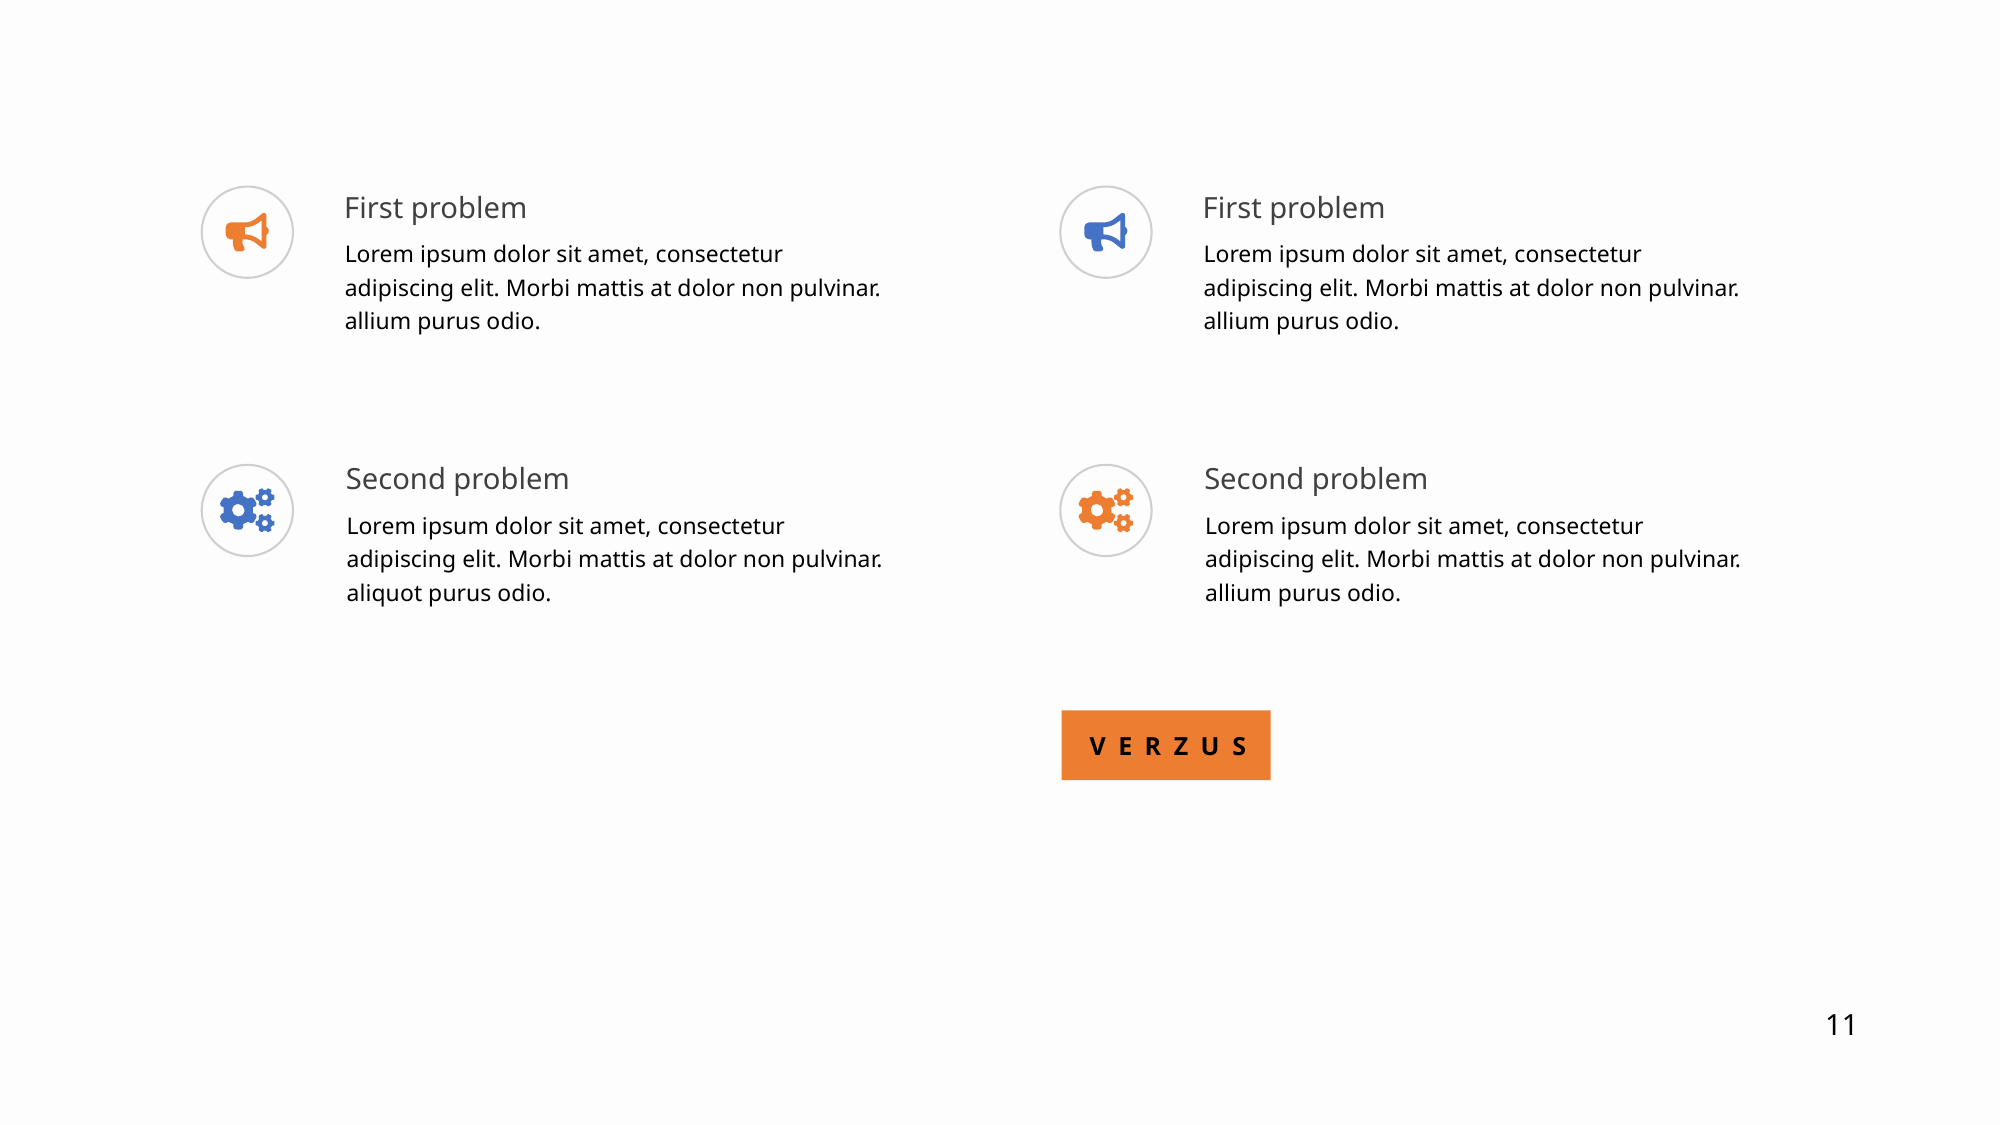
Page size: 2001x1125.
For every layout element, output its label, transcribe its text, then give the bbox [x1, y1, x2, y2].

text_box Second problem [331, 435, 623, 504]
text_box First problem [1188, 164, 1480, 232]
text_box [1059, 463, 1153, 558]
text_box Lorem ipsum dolor sit amet, consectetur adipiscing elit. Morbi mattis at dolor non pulvinar. aliquot purus odio. [331, 498, 902, 614]
text_box 11 [1799, 981, 1885, 1049]
text_box [200, 463, 295, 558]
text_box [200, 185, 295, 279]
picture [201, 710, 1799, 1125]
text_box Lorem ipsum dolor sit amet, consectetur adipiscing elit. Morbi mattis at dolor non pulvinar. allium purus odio. [1190, 498, 1761, 614]
text_box First problem [329, 164, 622, 232]
text_box Second problem [1189, 435, 1482, 504]
text_box Lorem ipsum dolor sit amet, consectetur adipiscing elit. Morbi mattis at dolor non pulvinar. allium purus odio. [1188, 226, 1761, 342]
text_box Lorem ipsum dolor sit amet, consectetur adipiscing elit. Morbi mattis at dolor non pulvinar. allium purus odio. [330, 226, 902, 342]
text_box [1059, 185, 1153, 279]
